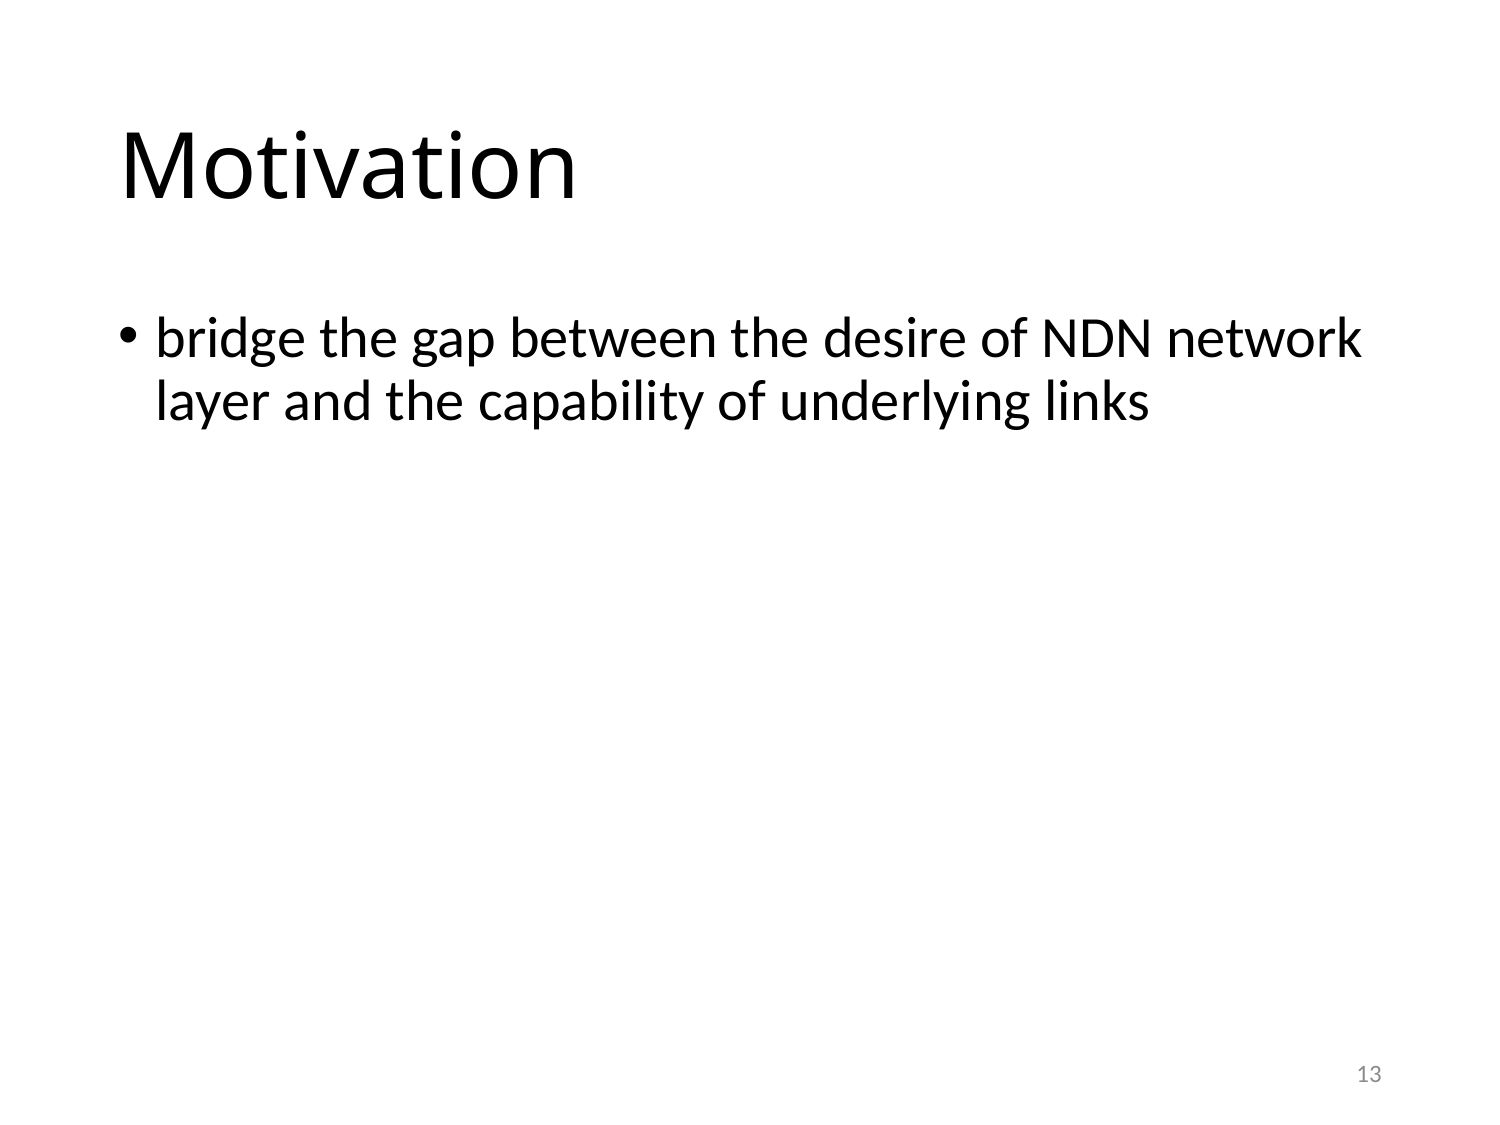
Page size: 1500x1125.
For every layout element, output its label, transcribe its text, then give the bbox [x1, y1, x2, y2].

slide_number 13 [1059, 1042, 1397, 1103]
list bridge the gap between the desire of NDN network layer and the capability of underlying links [103, 299, 1397, 1014]
title Motivation [103, 59, 1397, 278]
